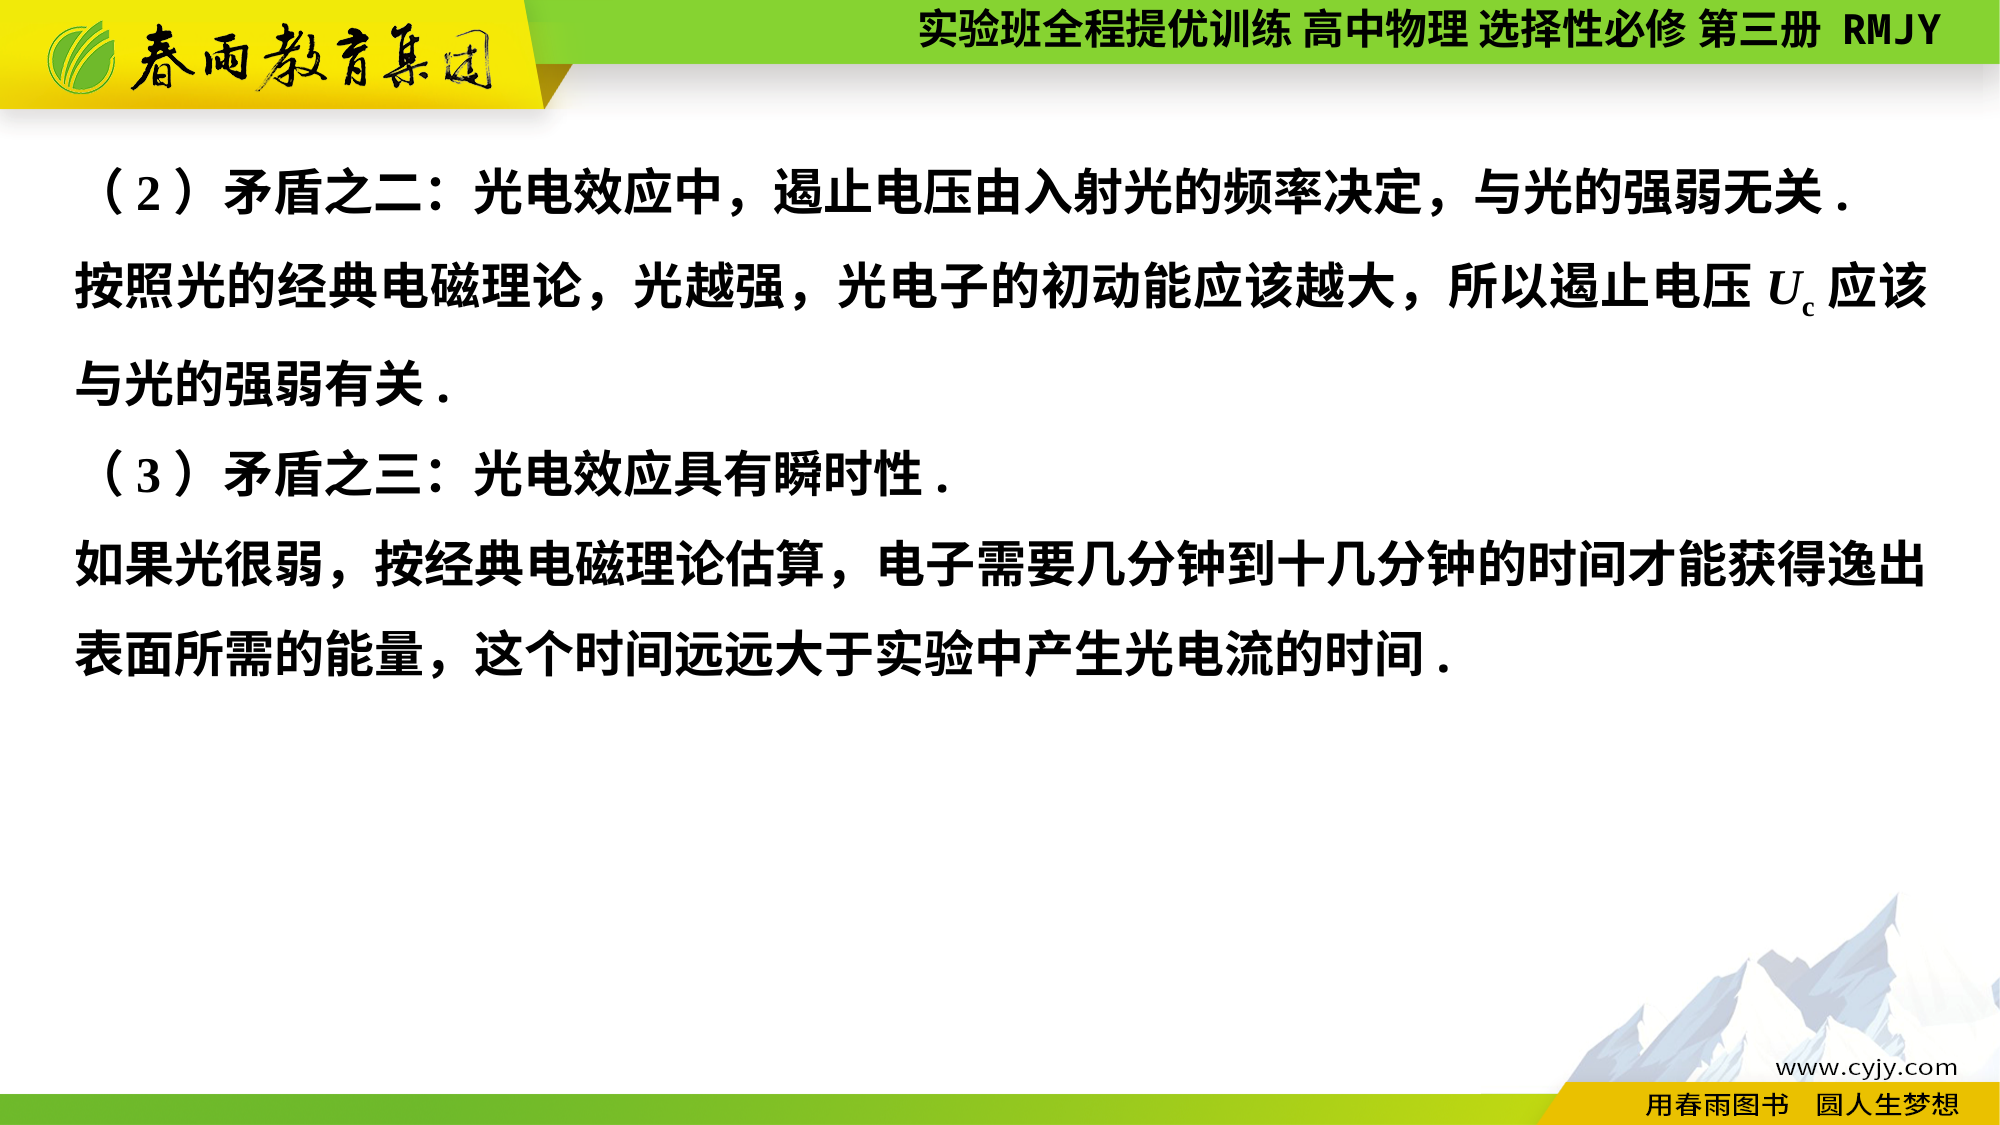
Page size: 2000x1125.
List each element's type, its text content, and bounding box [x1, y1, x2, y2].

list （2）矛盾之二：光电效应中，遏止电压由入射光的频率决定，与光的强弱无关. 按照光的经典电磁理论，光越强，光电子的初动能应该越大，所以遏止电压Uc应该与光的强弱有关. （3）矛盾之三：光电效应具有瞬时性. 如果光很弱，按经典电磁理论估算，电子需要几分钟到十几分钟的时间才能获得逸出表面所需的能量，这个时间远远大于实验中产生光电流的时间. [59, 122, 1944, 672]
picture [0, 0, 2000, 1125]
